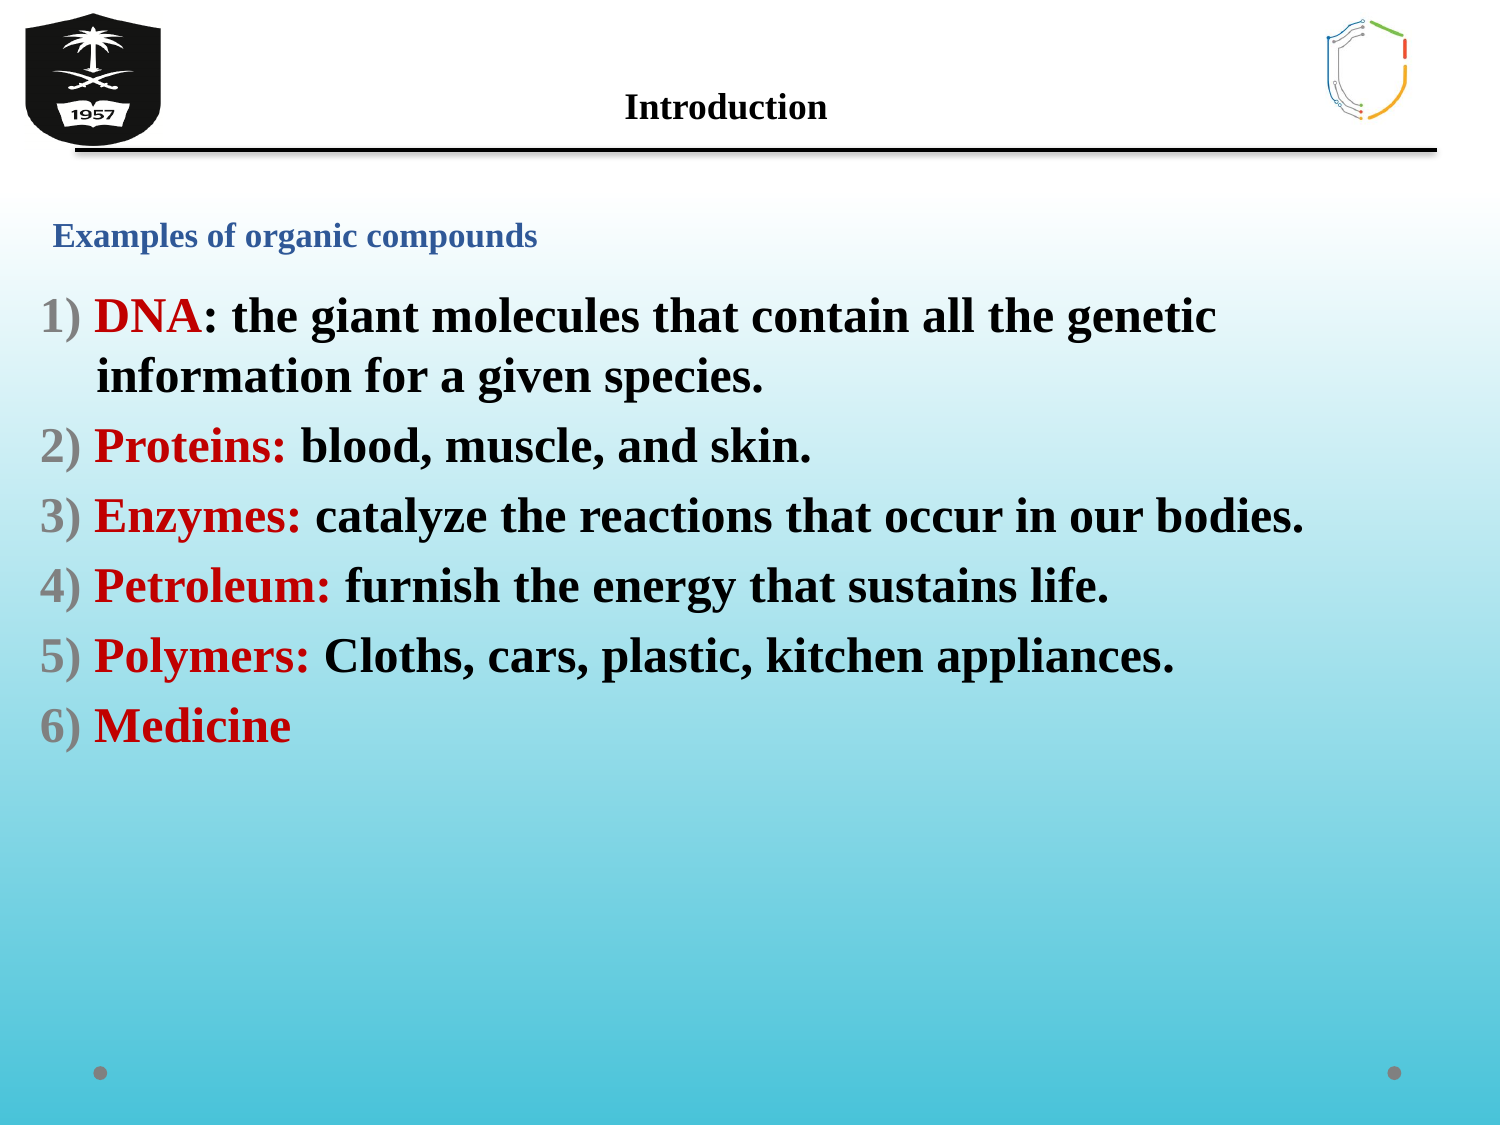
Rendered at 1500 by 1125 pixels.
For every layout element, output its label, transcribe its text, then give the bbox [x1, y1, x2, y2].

picture [1308, 12, 1426, 137]
list 1) DNA: the giant molecules that contain all the genetic information for a given species. 2) Proteins: blood, muscle, and skin. 3) Enzymes: catalyze the reactions that occur in our bodies. 4) Petroleum: furnish the energy that sustains life. 5) Polymers: Cloths, cars, plastic, kitchen appliances. 6) Medicine [24, 275, 1500, 1088]
picture [24, 12, 163, 151]
text_box Introduction [609, 74, 852, 135]
title Examples of organic compounds [37, 162, 1500, 263]
